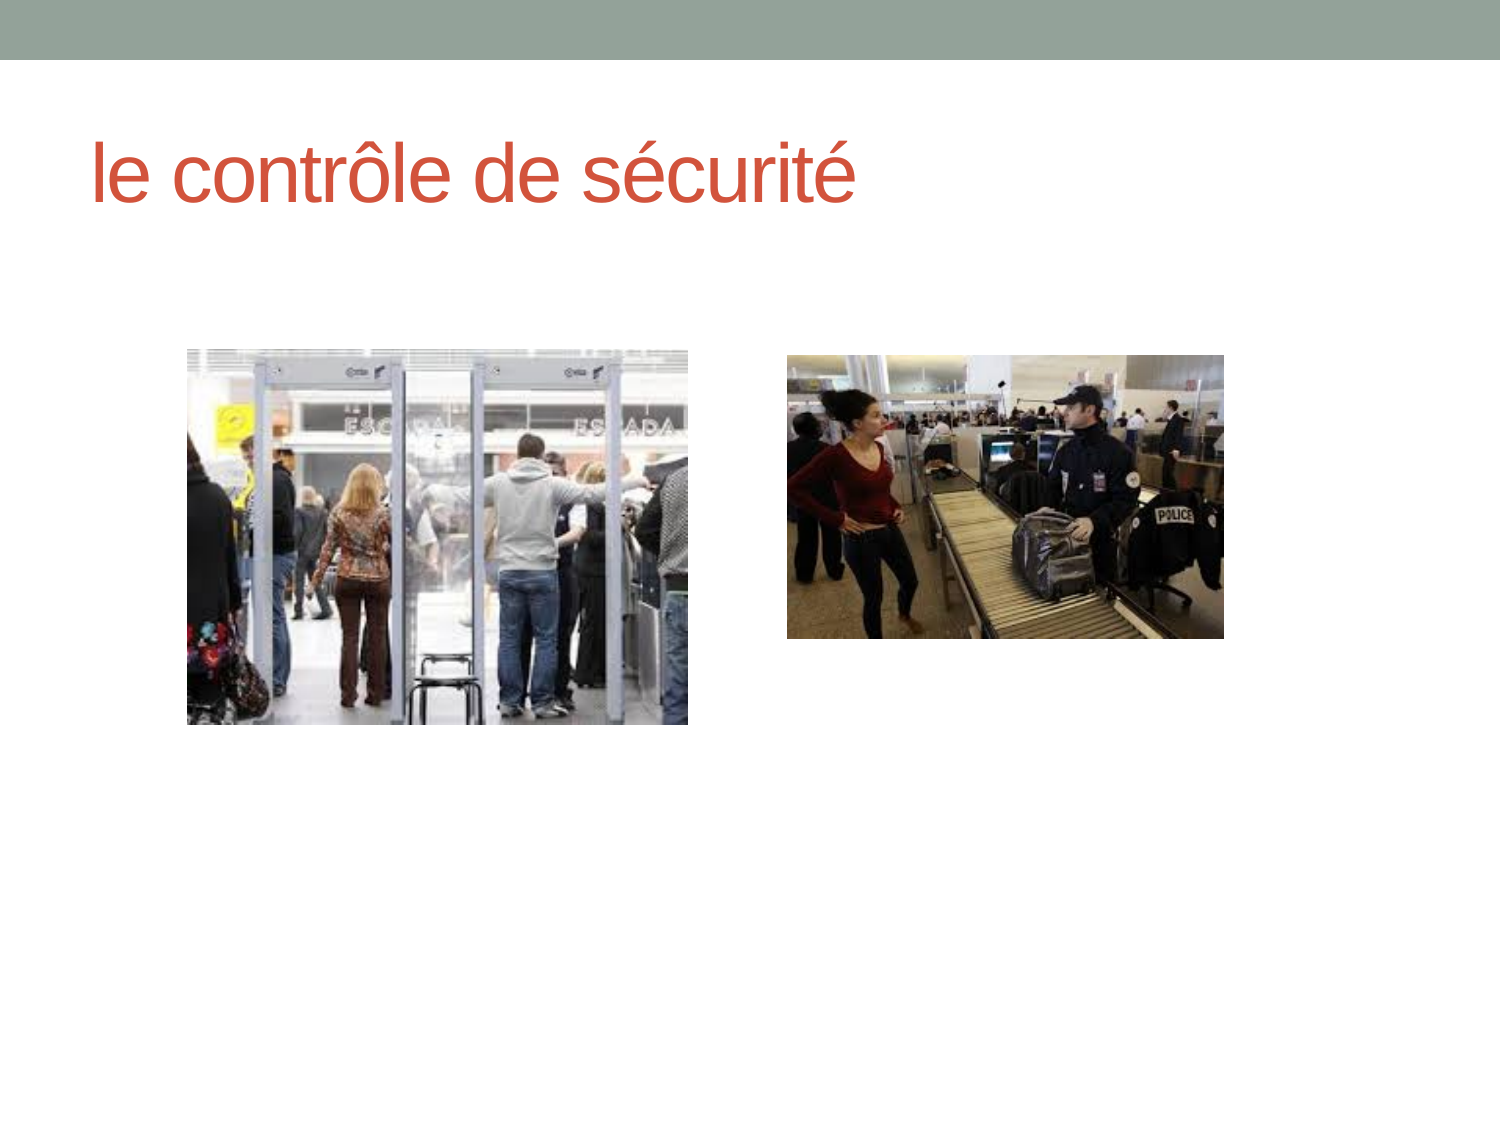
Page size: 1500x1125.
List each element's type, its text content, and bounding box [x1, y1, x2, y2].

picture [787, 355, 1224, 640]
title le contrôle de sécurité [75, 87, 1425, 250]
picture [187, 349, 688, 726]
